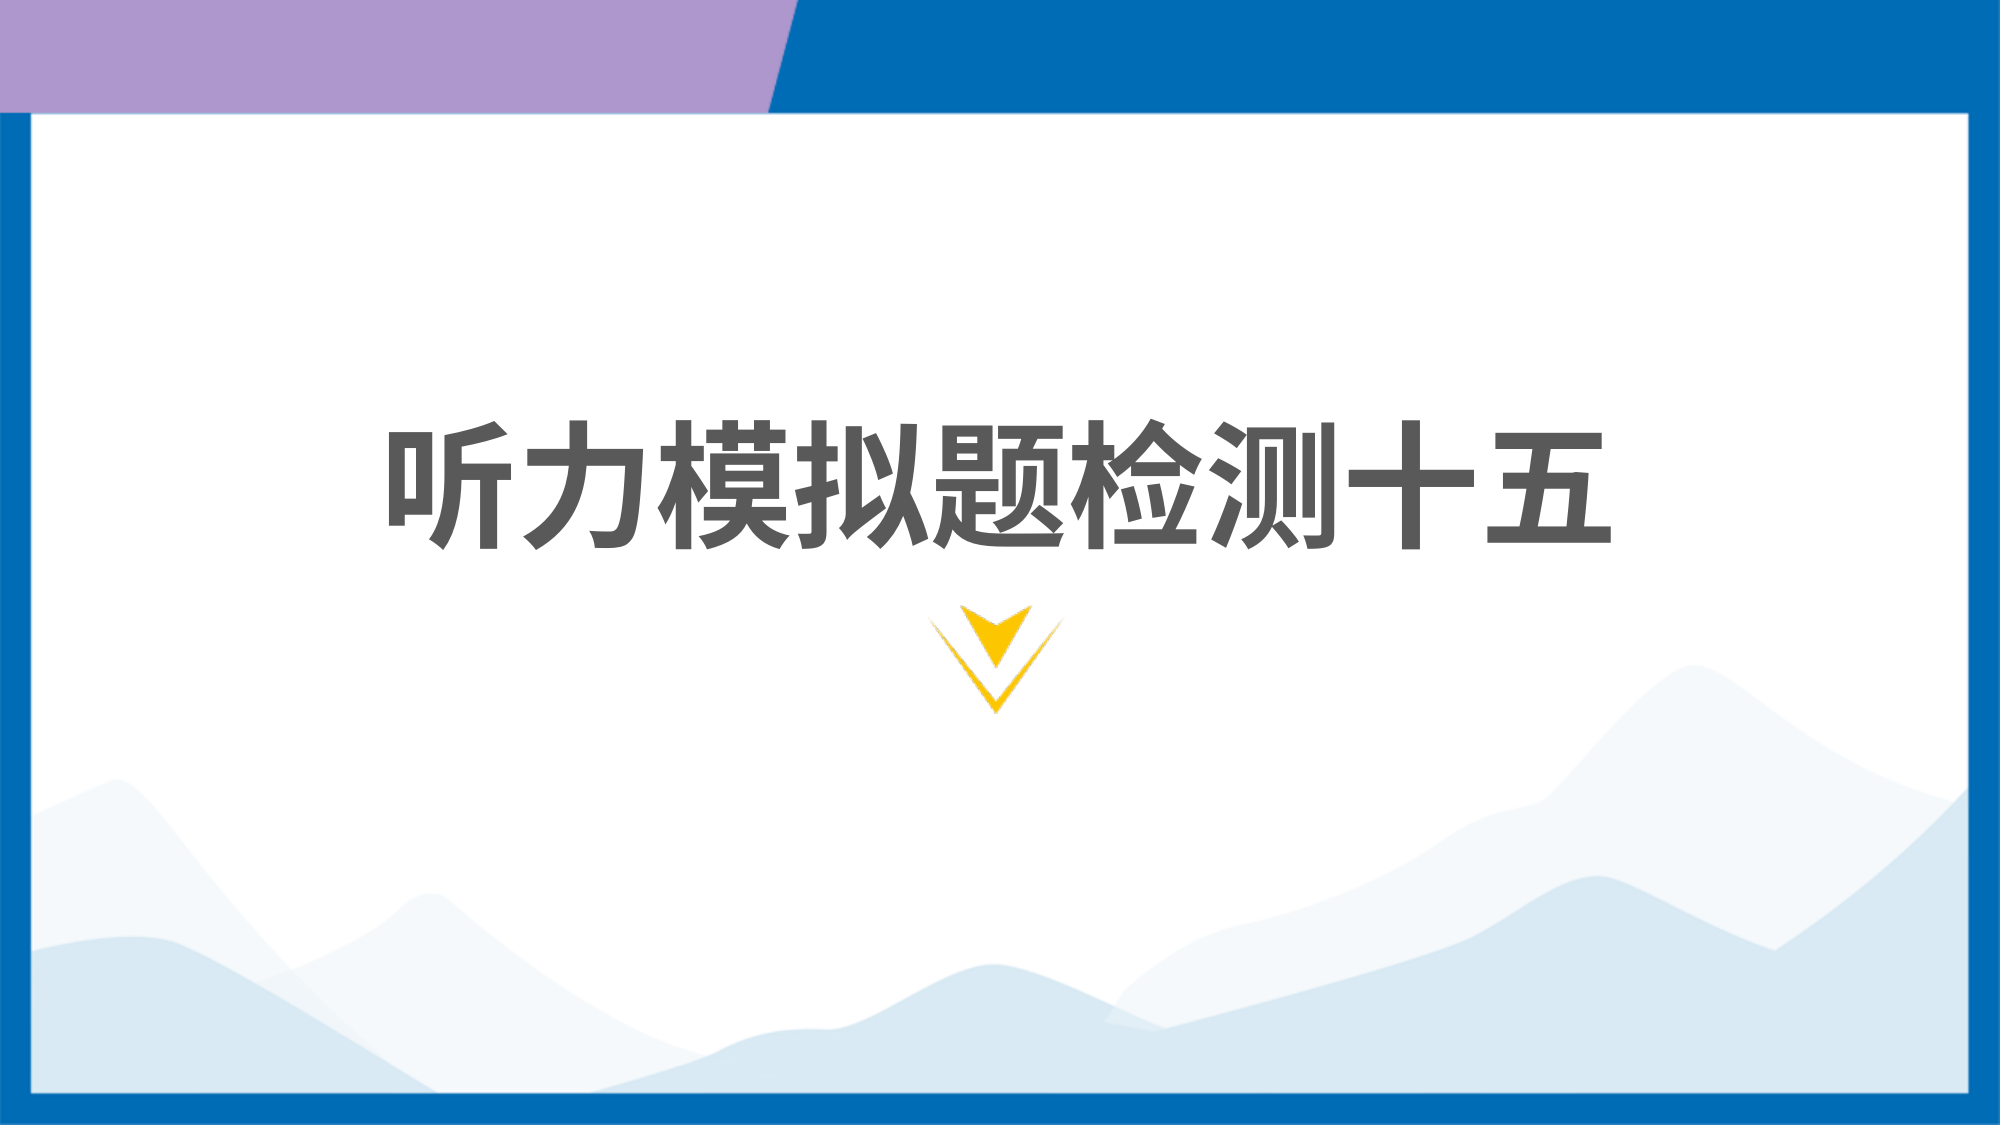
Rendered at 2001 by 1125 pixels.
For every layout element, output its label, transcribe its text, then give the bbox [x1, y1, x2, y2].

picture [0, 0, 2000, 1125]
text_box 听力模拟题检测十五 [35, 383, 1962, 566]
